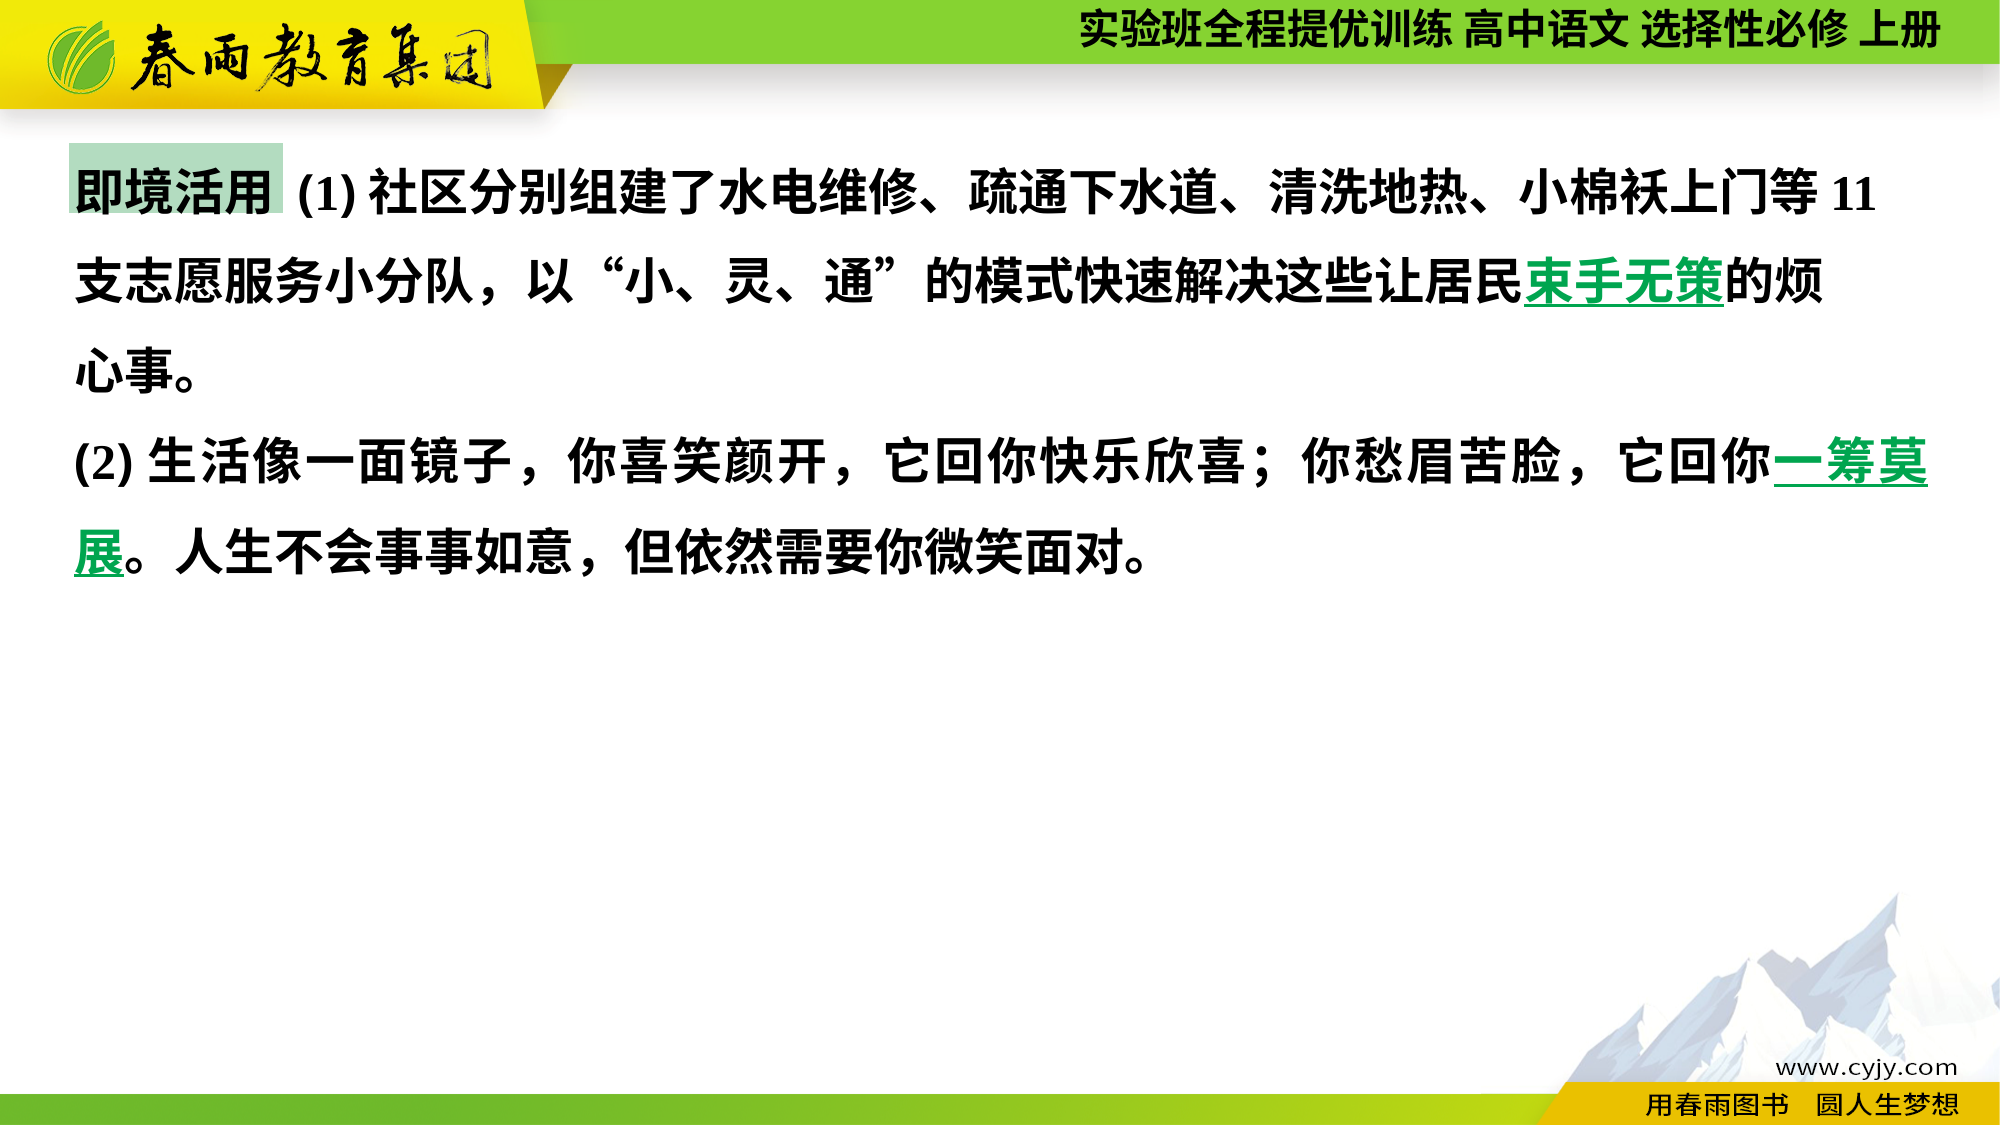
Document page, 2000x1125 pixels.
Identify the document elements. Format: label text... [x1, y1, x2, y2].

list 即境活用 (1)社区分别组建了水电维修、疏通下水道、清洗地热、小棉袄上门等11支志愿服务小分队，以“小、灵、通”的模式快速解决这些让居民束手无策的烦 心事。 (2)生活像一面镜子，你喜笑颜开，它回你快乐欣喜；你愁眉苦脸，它回你一筹莫展。人生不会事事如意，但依然需要你微笑面对。 [59, 122, 1944, 592]
picture [0, 0, 2000, 1125]
